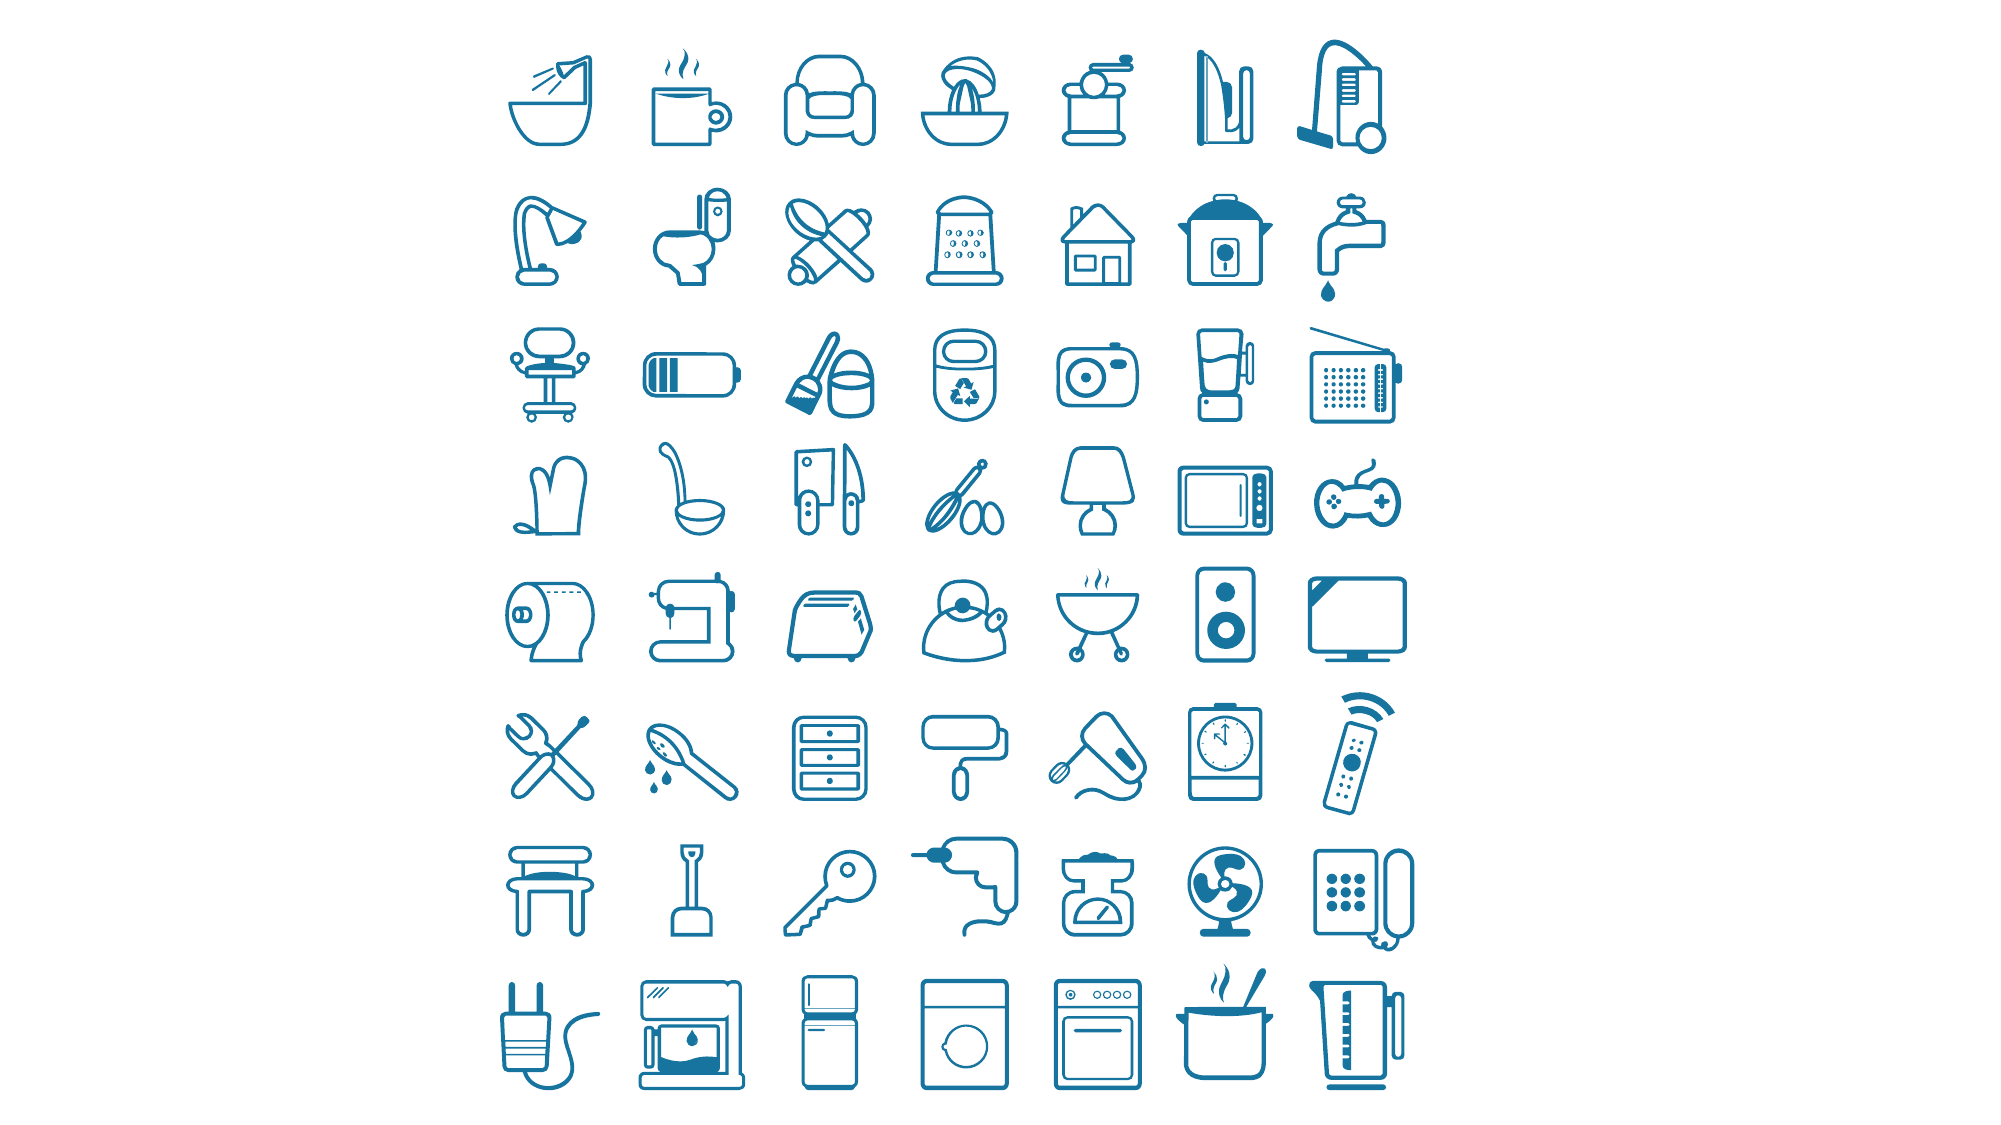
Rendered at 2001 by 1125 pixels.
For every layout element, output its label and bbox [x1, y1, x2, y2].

text_box [499, 34, 1415, 1097]
